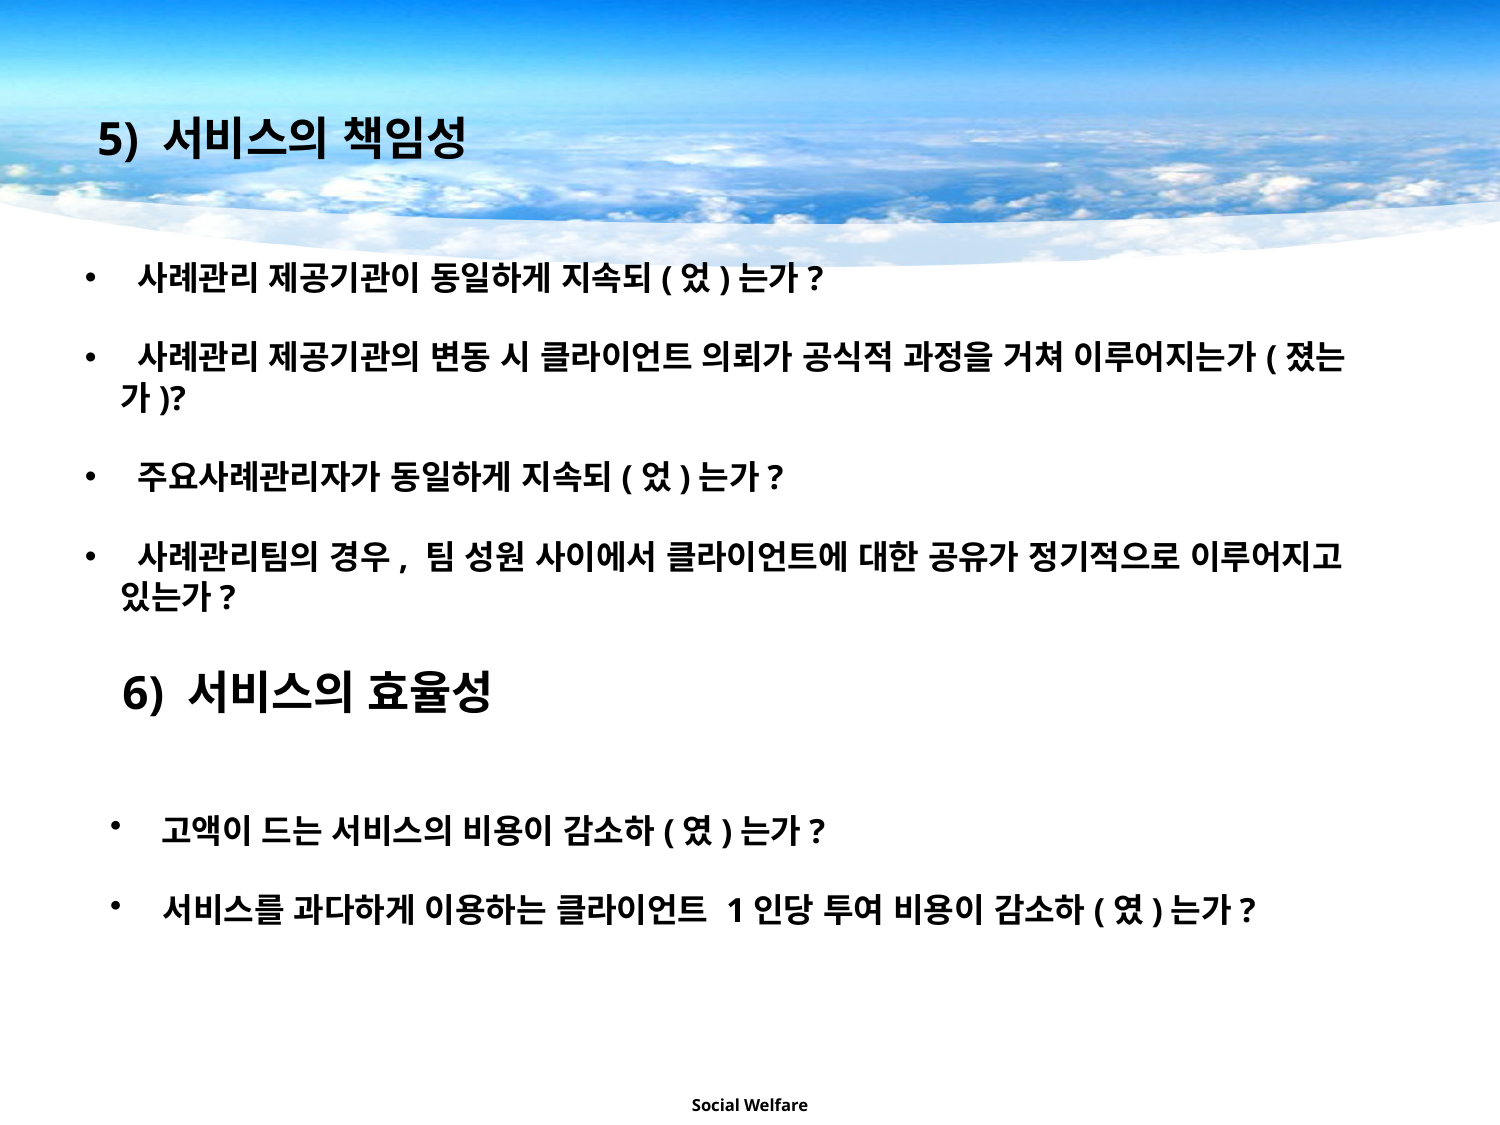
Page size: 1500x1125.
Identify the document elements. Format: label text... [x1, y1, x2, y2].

text_box 5) 서비스의 책임성 [70, 101, 1199, 172]
text_box 6) 서비스의 효율성 [95, 656, 1224, 726]
text_box 사례관리 제공기관이 동일하게 지속되(었)는가? 사례관리 제공기관의 변동 시 클라이언트 의뢰가 공식적 과정을 거쳐 이루어지는가(졌는가)? 주요사례관리자가 동일하게 지속되(었)는가? 사례관리팀의 경우, 팀 성원 사이에서 클라이언트에 대한 공유가 정기적으로 이루어지고 있는가? [70, 249, 1424, 624]
text_box 고액이 드는 서비스의 비용이 감소하(였)는가? 서비스를 과다하게 이용하는 클라이언트 1인당 투여 비용이 감소하(였)는가? [95, 802, 1449, 937]
picture [0, 0, 1500, 1061]
